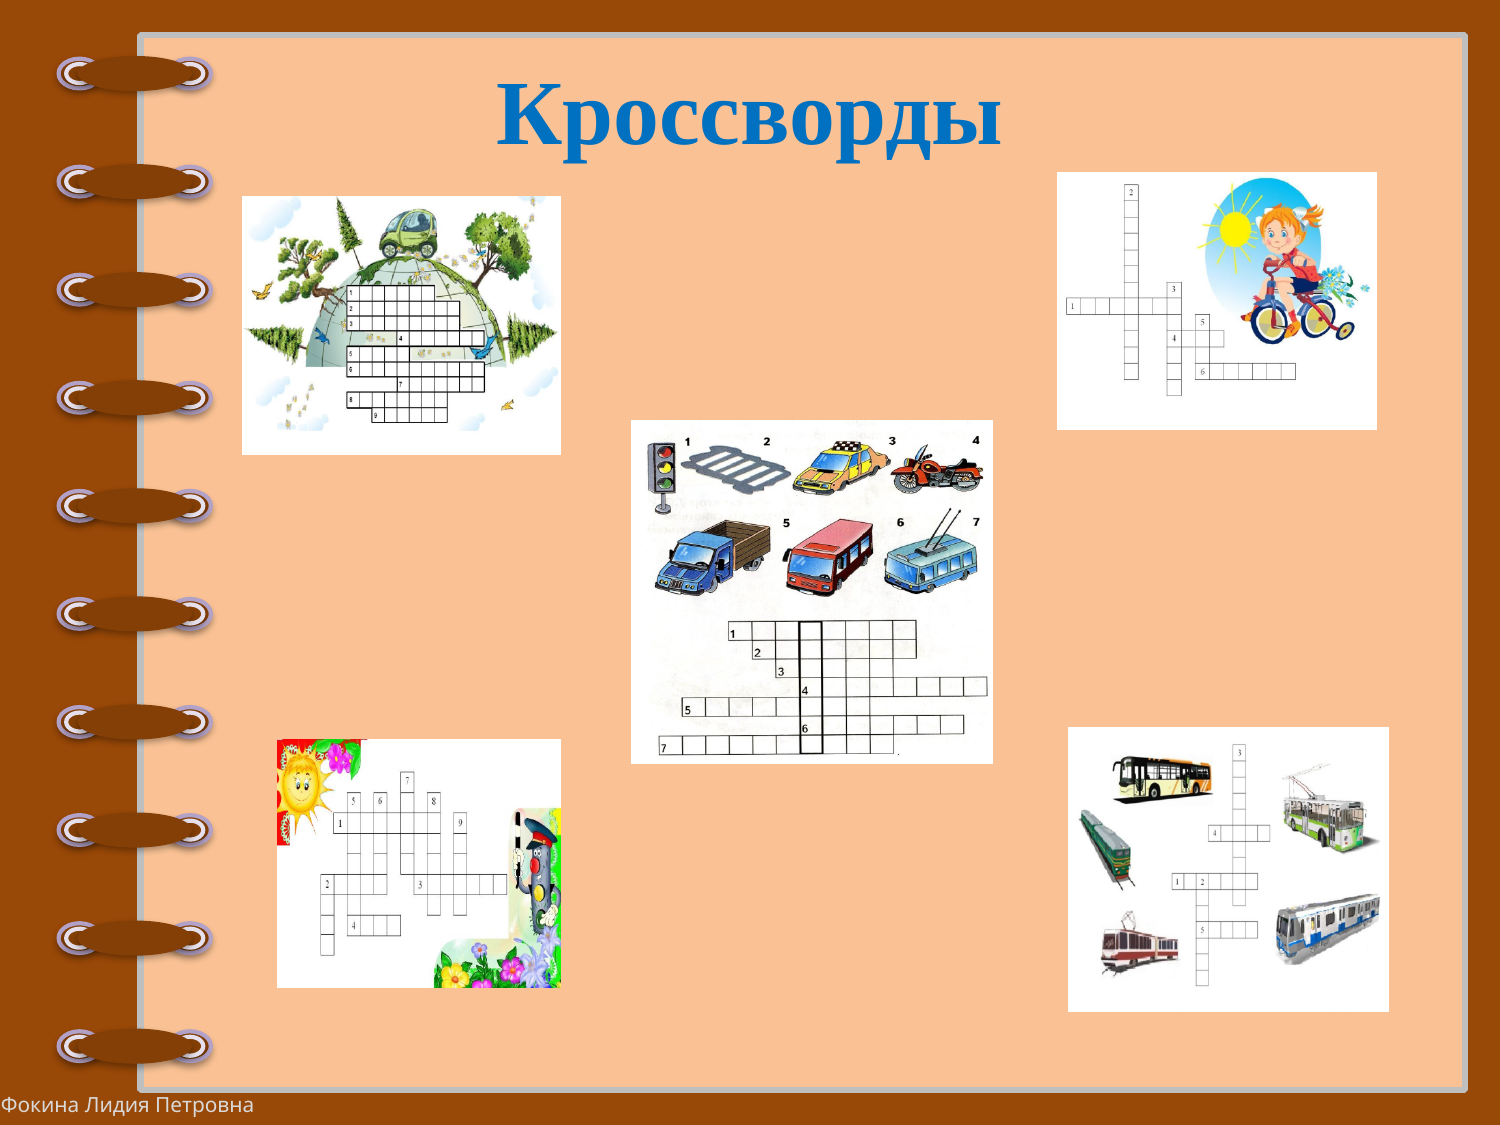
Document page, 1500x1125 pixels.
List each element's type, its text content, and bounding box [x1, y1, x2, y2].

picture [631, 420, 993, 765]
title Кроссворды [75, 45, 1425, 233]
picture [241, 195, 561, 455]
picture [1068, 727, 1390, 1012]
picture [277, 739, 562, 988]
picture [1056, 172, 1377, 431]
